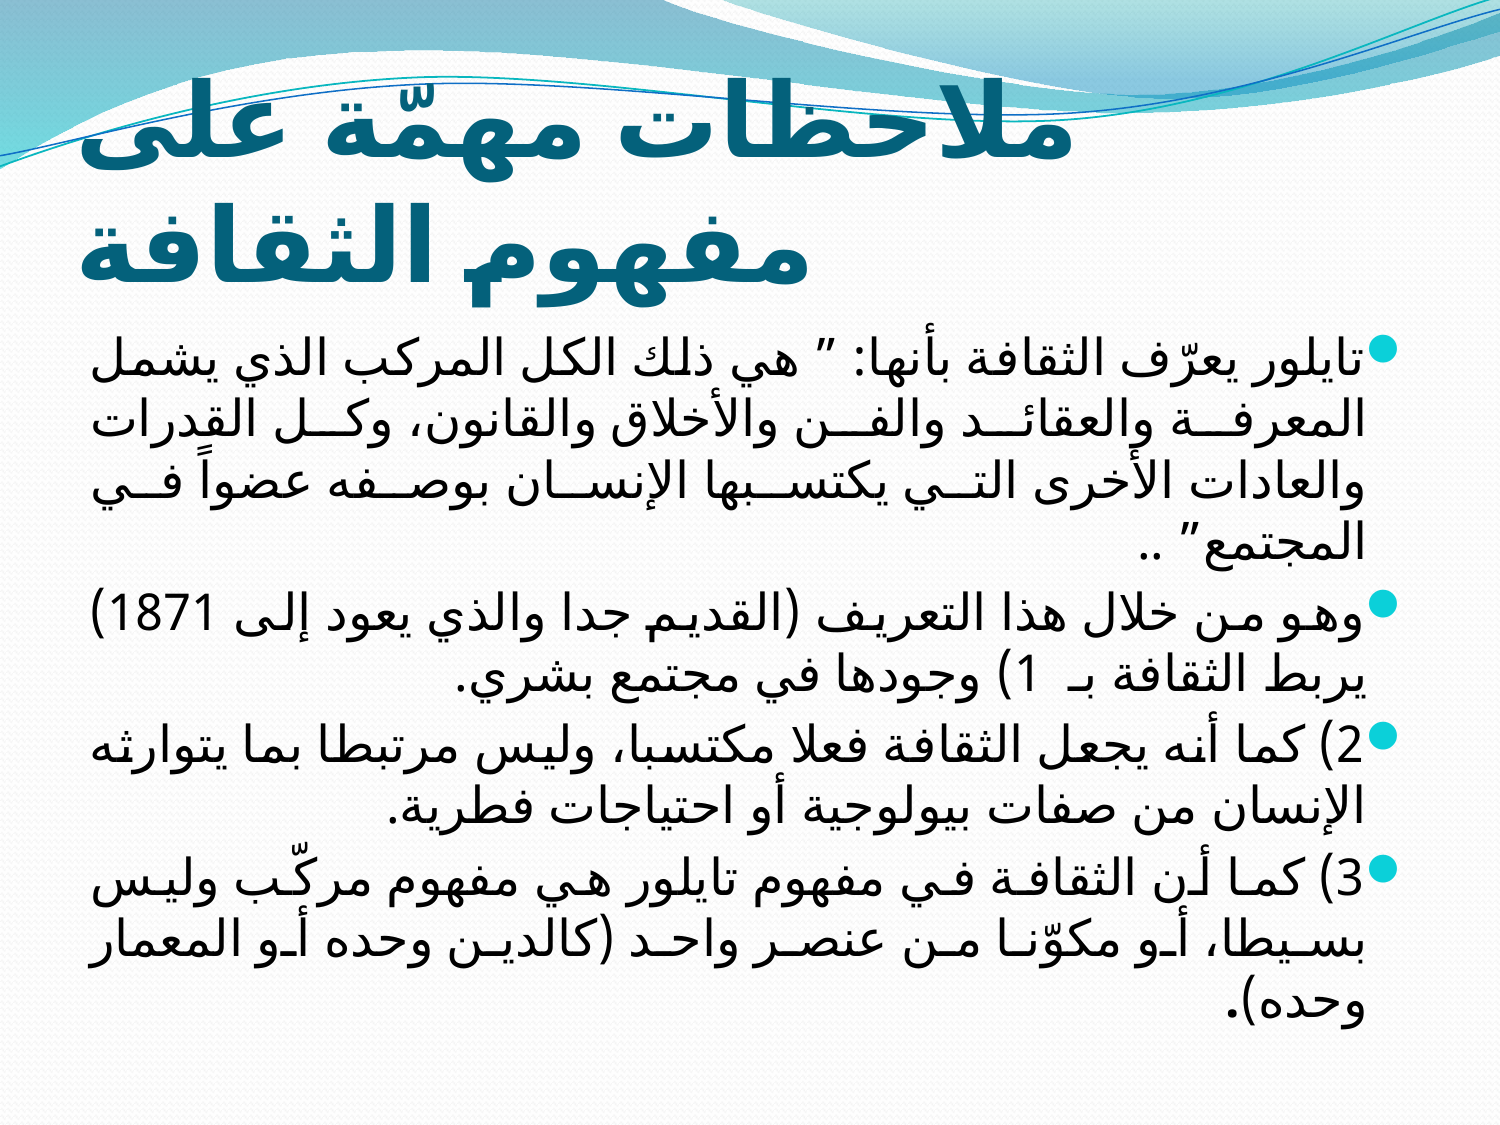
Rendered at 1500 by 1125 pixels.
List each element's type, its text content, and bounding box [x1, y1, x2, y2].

list تايلور يعرّف الثقافة بأنها: ” هي ذلك الكل المركب الذي يشمل المعرفة والعقائد والفن والأخلاق والقانون، وكل القدرات والعادات الأخرى التي يكتسبها الإنسان بوصفه عضواً في المجتمع” .. وهو من خلال هذا التعريف (القديم جدا والذي يعود إلى 1871) يربط الثقافة بـ 1) وجودها في مجتمع بشري. 2) كما أنه يجعل الثقافة فعلا مكتسبا، وليس مرتبطا بما يتوارثه الإنسان من صفات بيولوجية أو احتياجات فطرية. 3) كما أن الثقافة في مفهوم تايلور هي مفهوم مركّب وليس بسيطا، أو مكوّنا من عنصر واحد (كالدين وحده أو المعمار وحده). [75, 317, 1425, 1038]
title ملاحظات مهمّة على مفهوم الثقافة [75, 115, 1425, 303]
